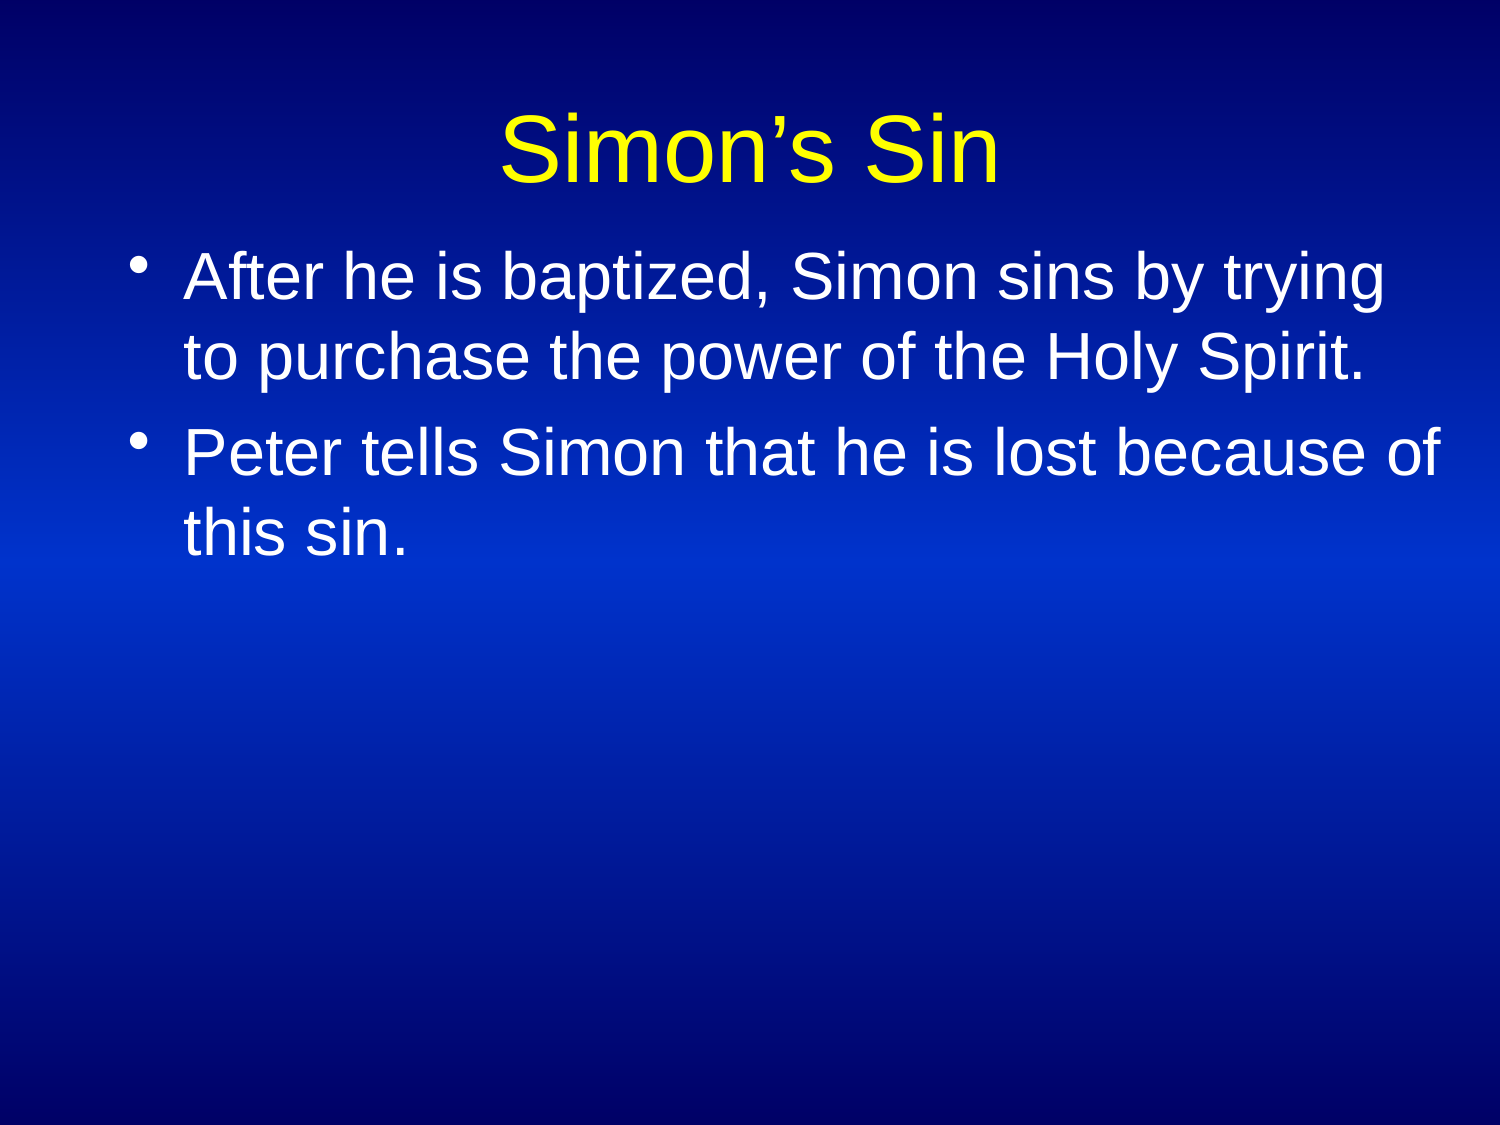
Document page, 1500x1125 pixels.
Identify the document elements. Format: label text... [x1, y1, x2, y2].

list After he is baptized, Simon sins by trying to purchase the power of the Holy Spirit. Peter tells Simon that he is lost because of this sin. [112, 224, 1463, 775]
title Simon’s Sin [37, 50, 1463, 238]
